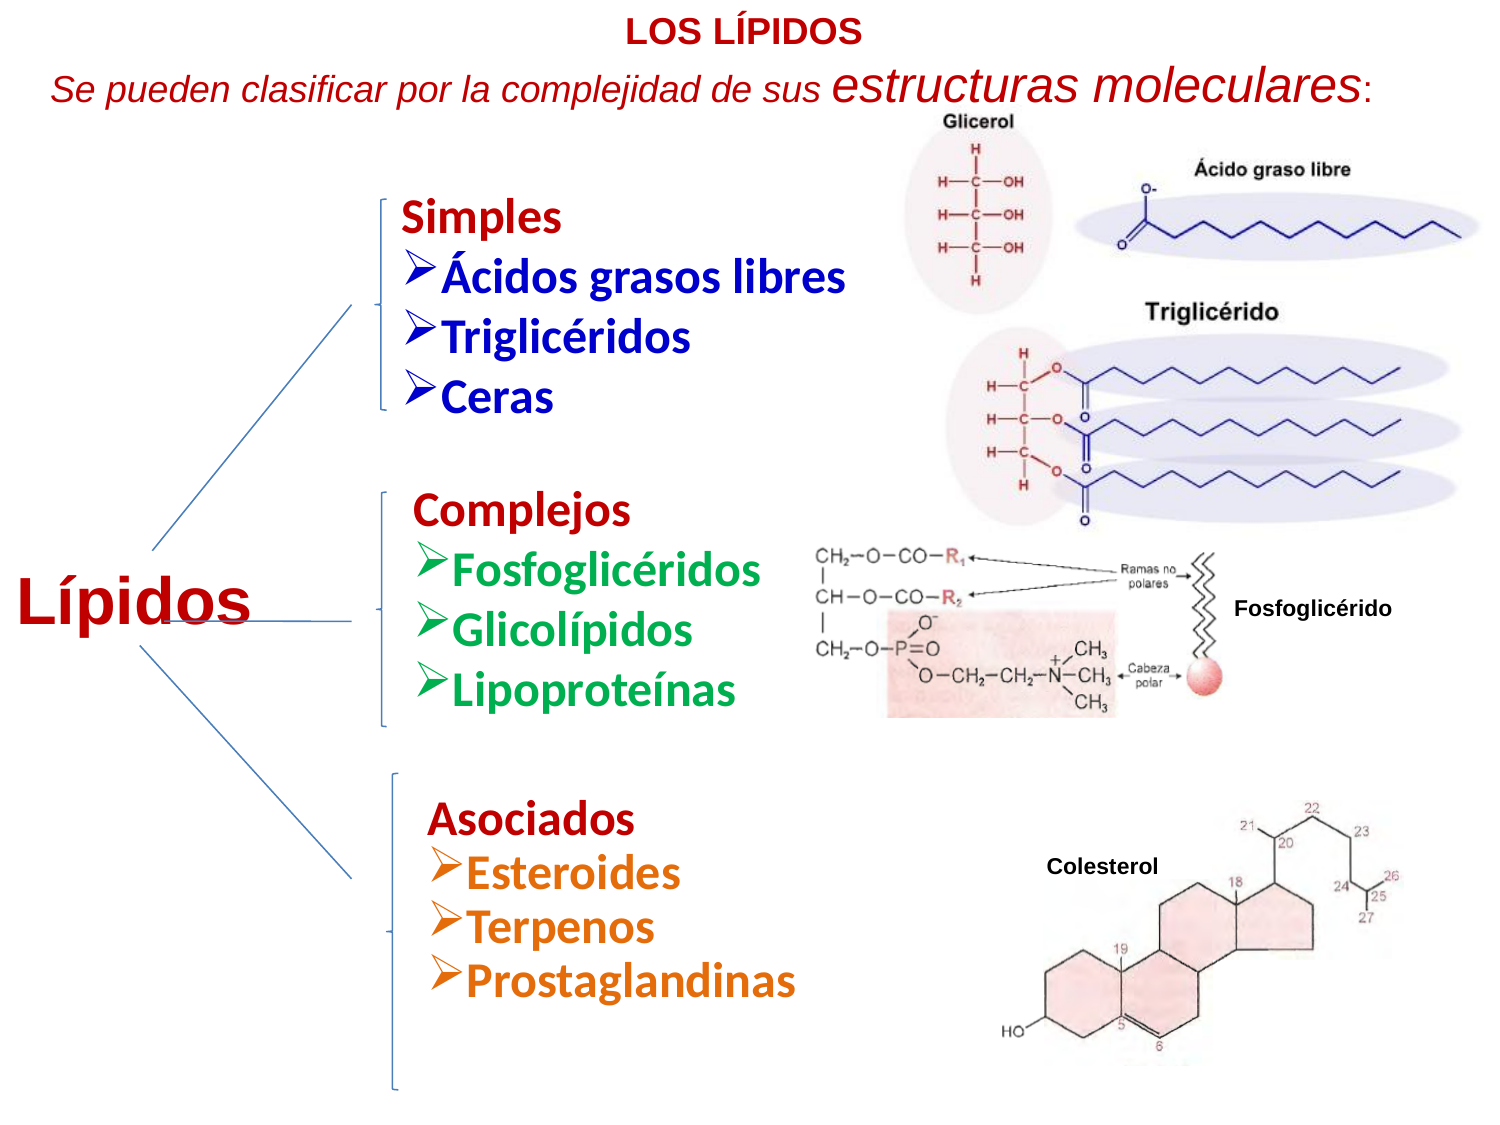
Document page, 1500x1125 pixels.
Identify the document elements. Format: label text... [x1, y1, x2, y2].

text_box Lípidos [1, 550, 279, 646]
text_box LOS LÍPIDOS Se pueden clasificar por la complejidad de sus estructuras moleculares: [35, 0, 1454, 120]
text_box [374, 198, 387, 411]
picture [796, 104, 1492, 718]
text_box Simples Ácidos grasos libres Triglicéridos Ceras [386, 175, 885, 431]
picture [984, 796, 1408, 1066]
text_box Asociados Esteroides Terpenos Prostaglandinas [412, 785, 812, 1016]
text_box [128, 327, 376, 528]
text_box [375, 491, 387, 728]
text_box Fosfoglicérido [1263, 585, 1408, 629]
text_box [129, 656, 363, 869]
text_box Complejos Fosfoglicéridos Glicolípidos Lipoproteínas [398, 468, 885, 724]
text_box [385, 772, 399, 1091]
